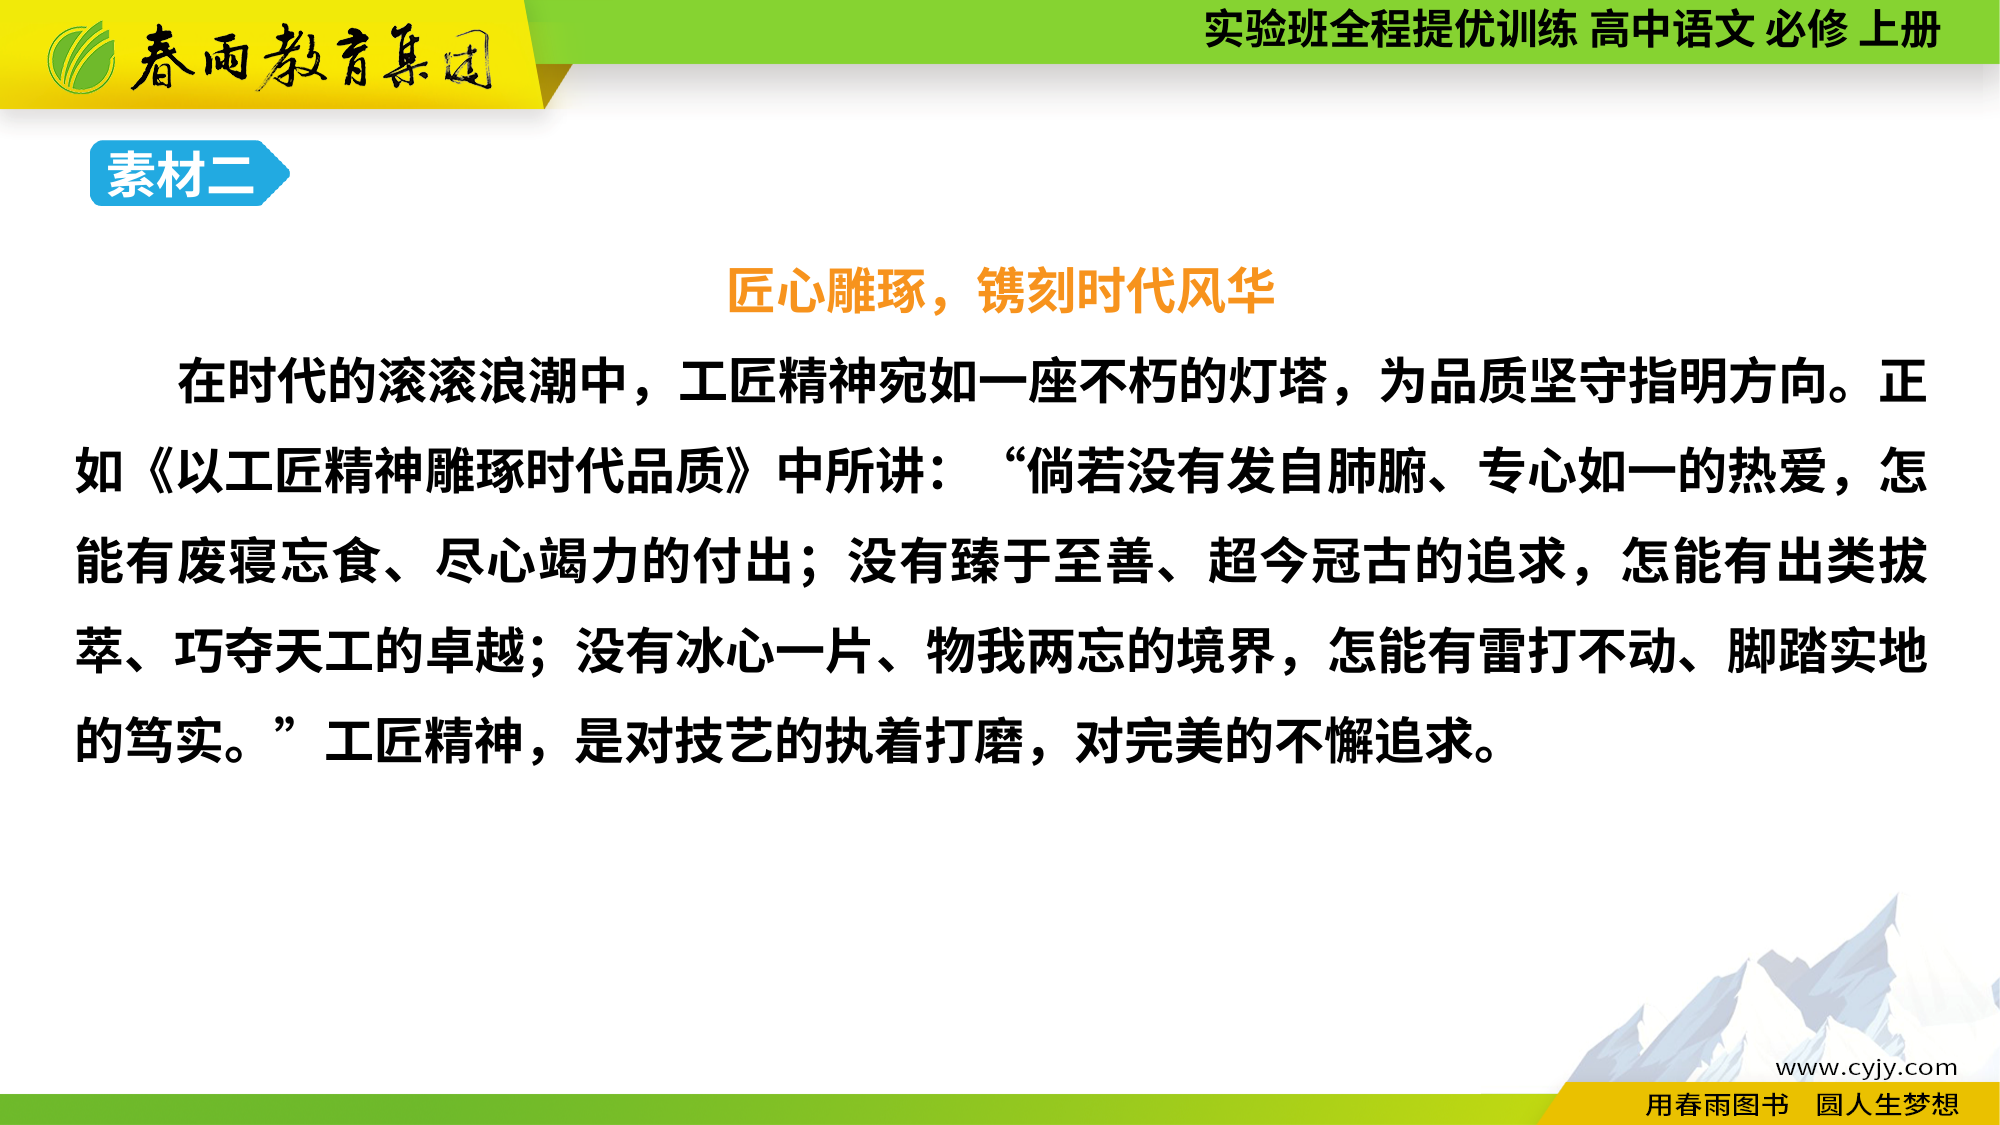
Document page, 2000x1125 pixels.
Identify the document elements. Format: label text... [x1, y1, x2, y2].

picture [0, 0, 2000, 1125]
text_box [89, 135, 290, 212]
list 匠心雕琢，镌刻时代风华 在时代的滚滚浪潮中，工匠精神宛如一座不朽的灯塔，为品质坚守指明方向。正如《以工匠精神雕琢时代品质》中所讲：“倘若没有发自肺腑、专心如一的热爱，怎能有废寝忘食、尽心竭力的付出；没有臻于至善、超今冠古的追求，怎能有出类拔萃、巧夺天工的卓越；没有冰心一片、物我两忘的境界，怎能有雷打不动、脚踏实地的笃实。”工匠精神，是对技艺的执着打磨，对完美的不懈追求。 [59, 221, 1944, 771]
